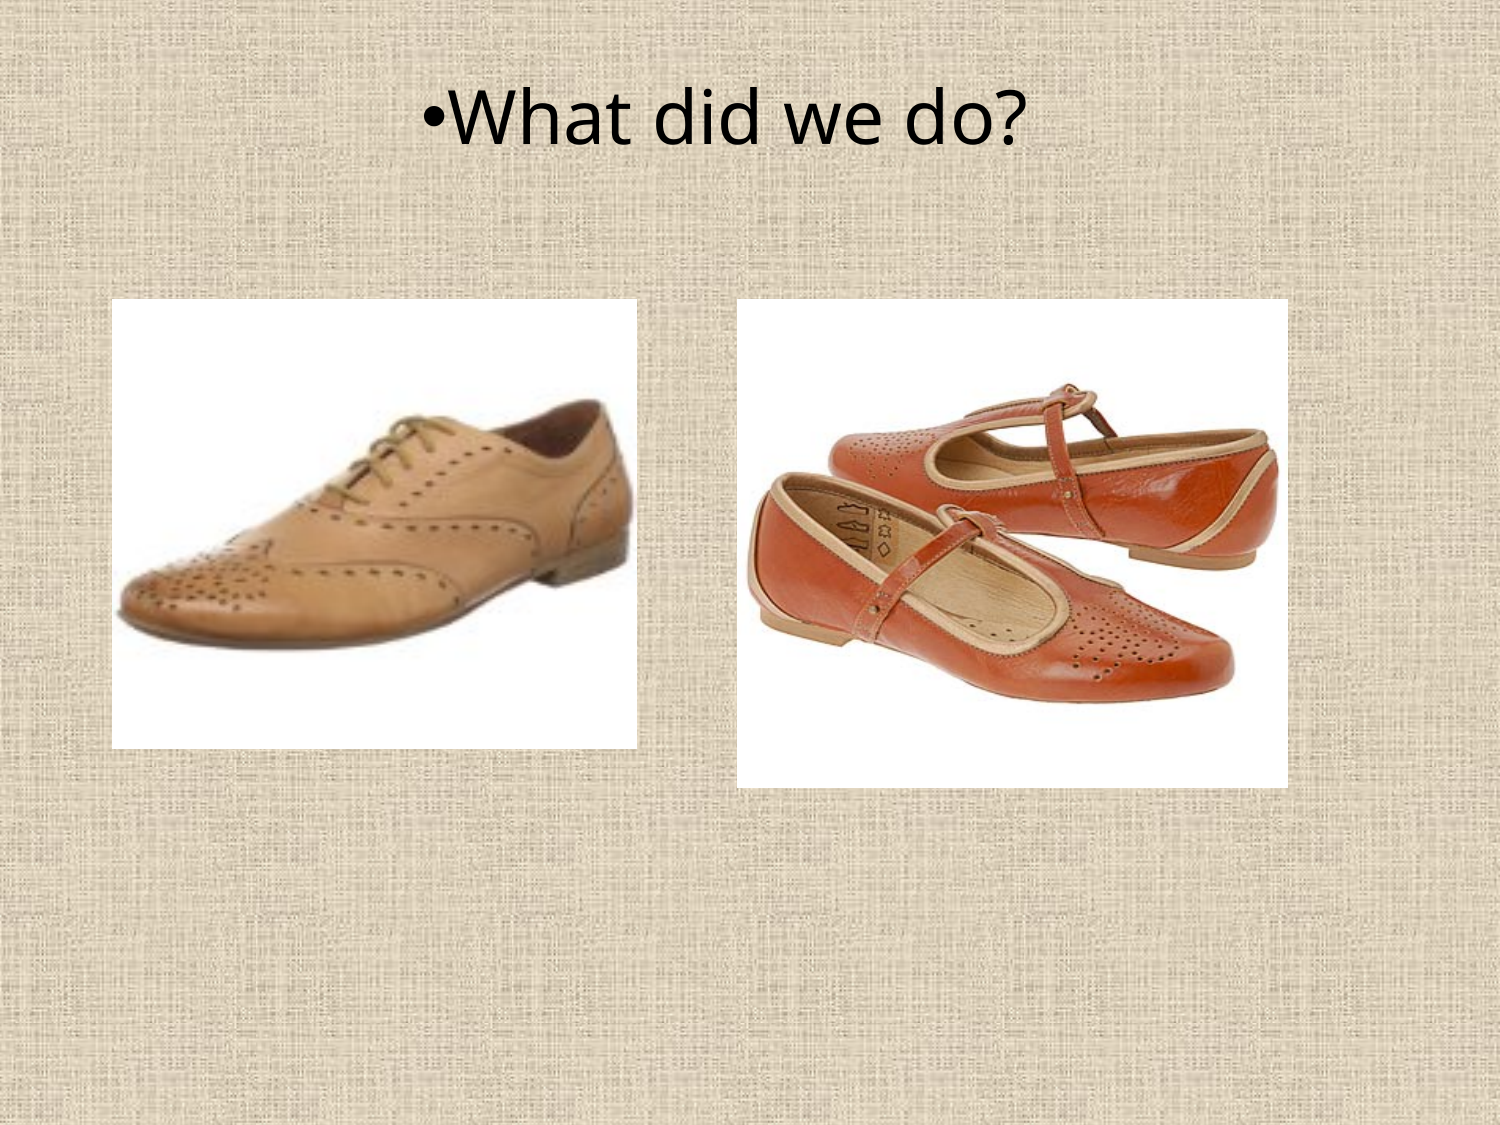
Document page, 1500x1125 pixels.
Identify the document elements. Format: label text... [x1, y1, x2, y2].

picture [0, 0, 1500, 1125]
subtitle What did we do? [200, 62, 1250, 213]
